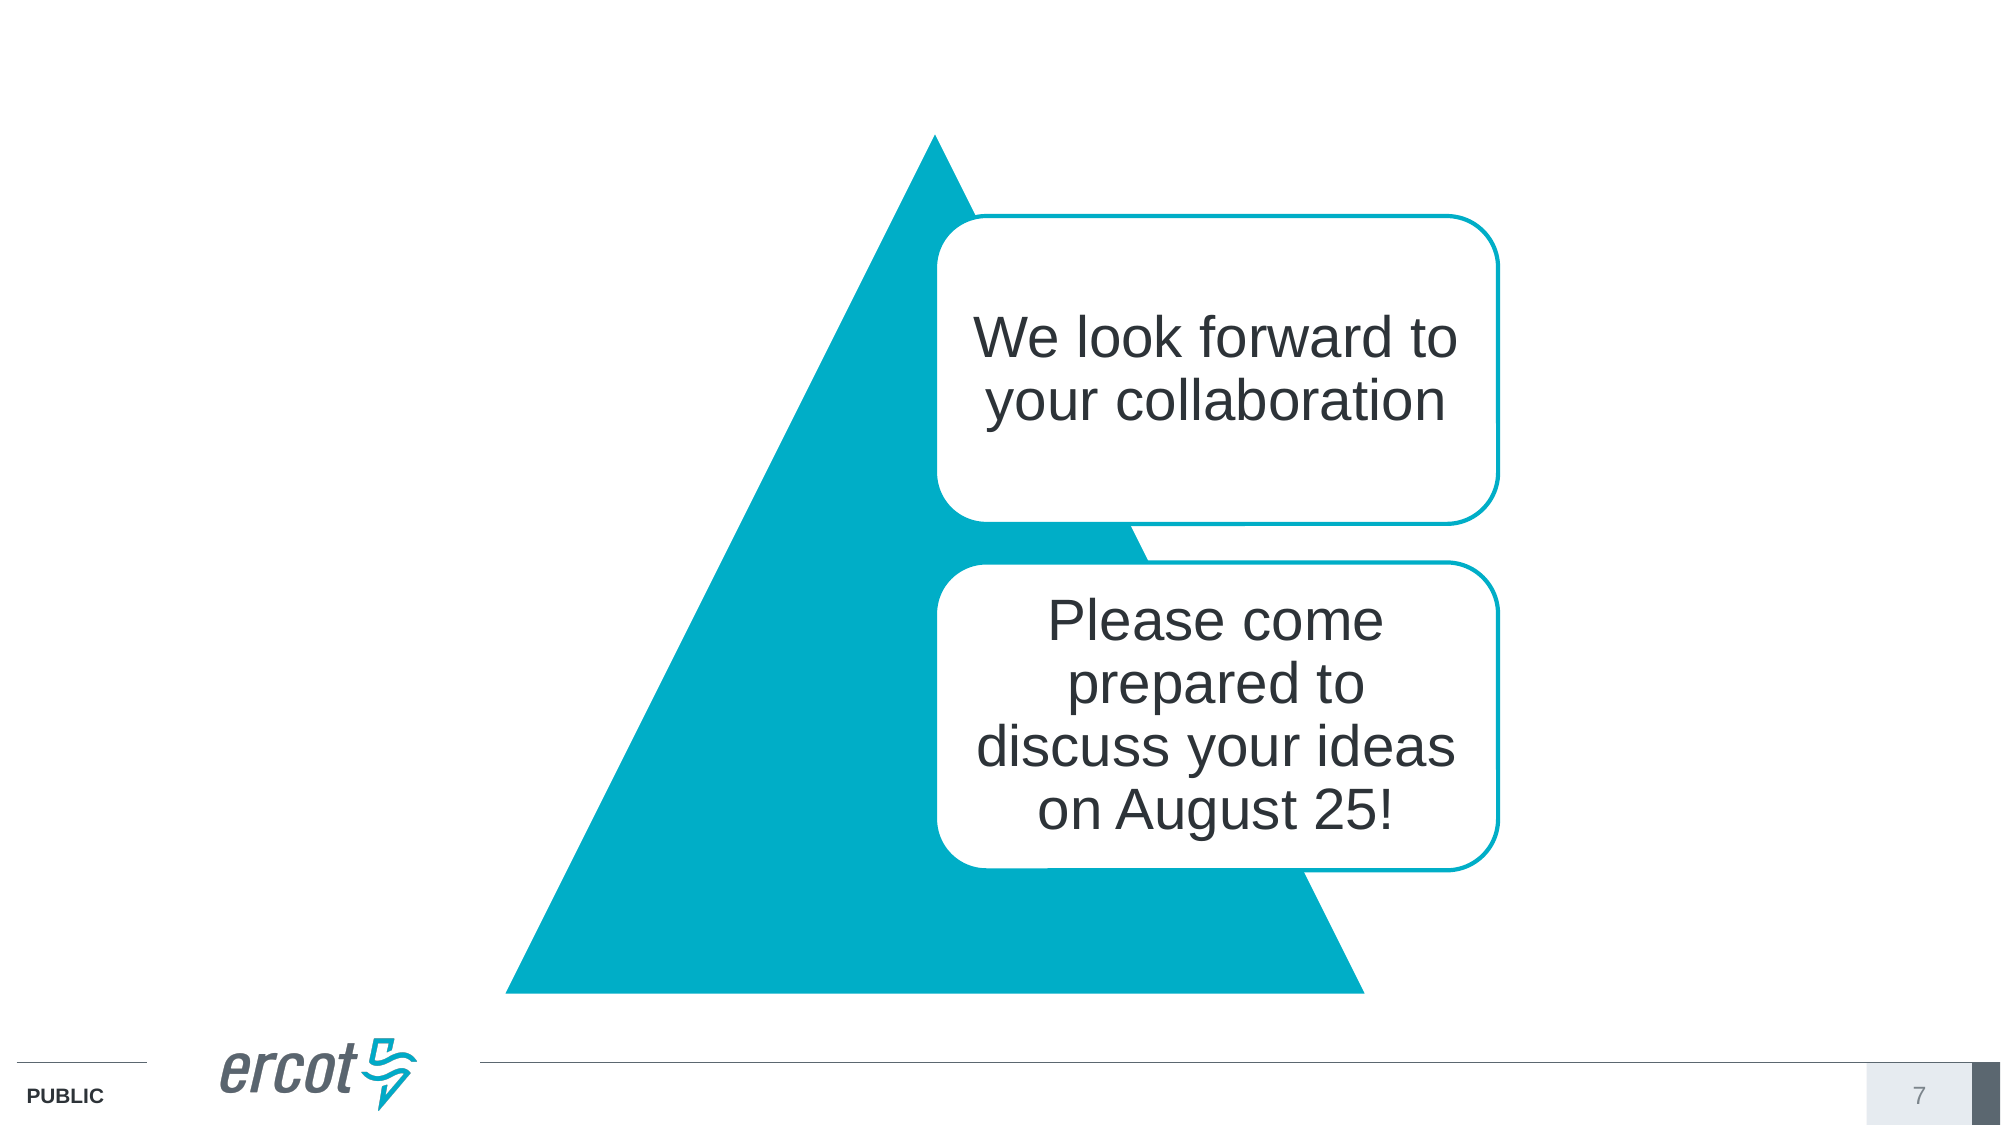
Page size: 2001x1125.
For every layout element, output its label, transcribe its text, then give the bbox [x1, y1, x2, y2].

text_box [934, 562, 1499, 871]
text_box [934, 215, 1499, 525]
picture [215, 1032, 421, 1117]
text_box [500, 127, 1371, 998]
slide_number 7 [1866, 1076, 1973, 1113]
